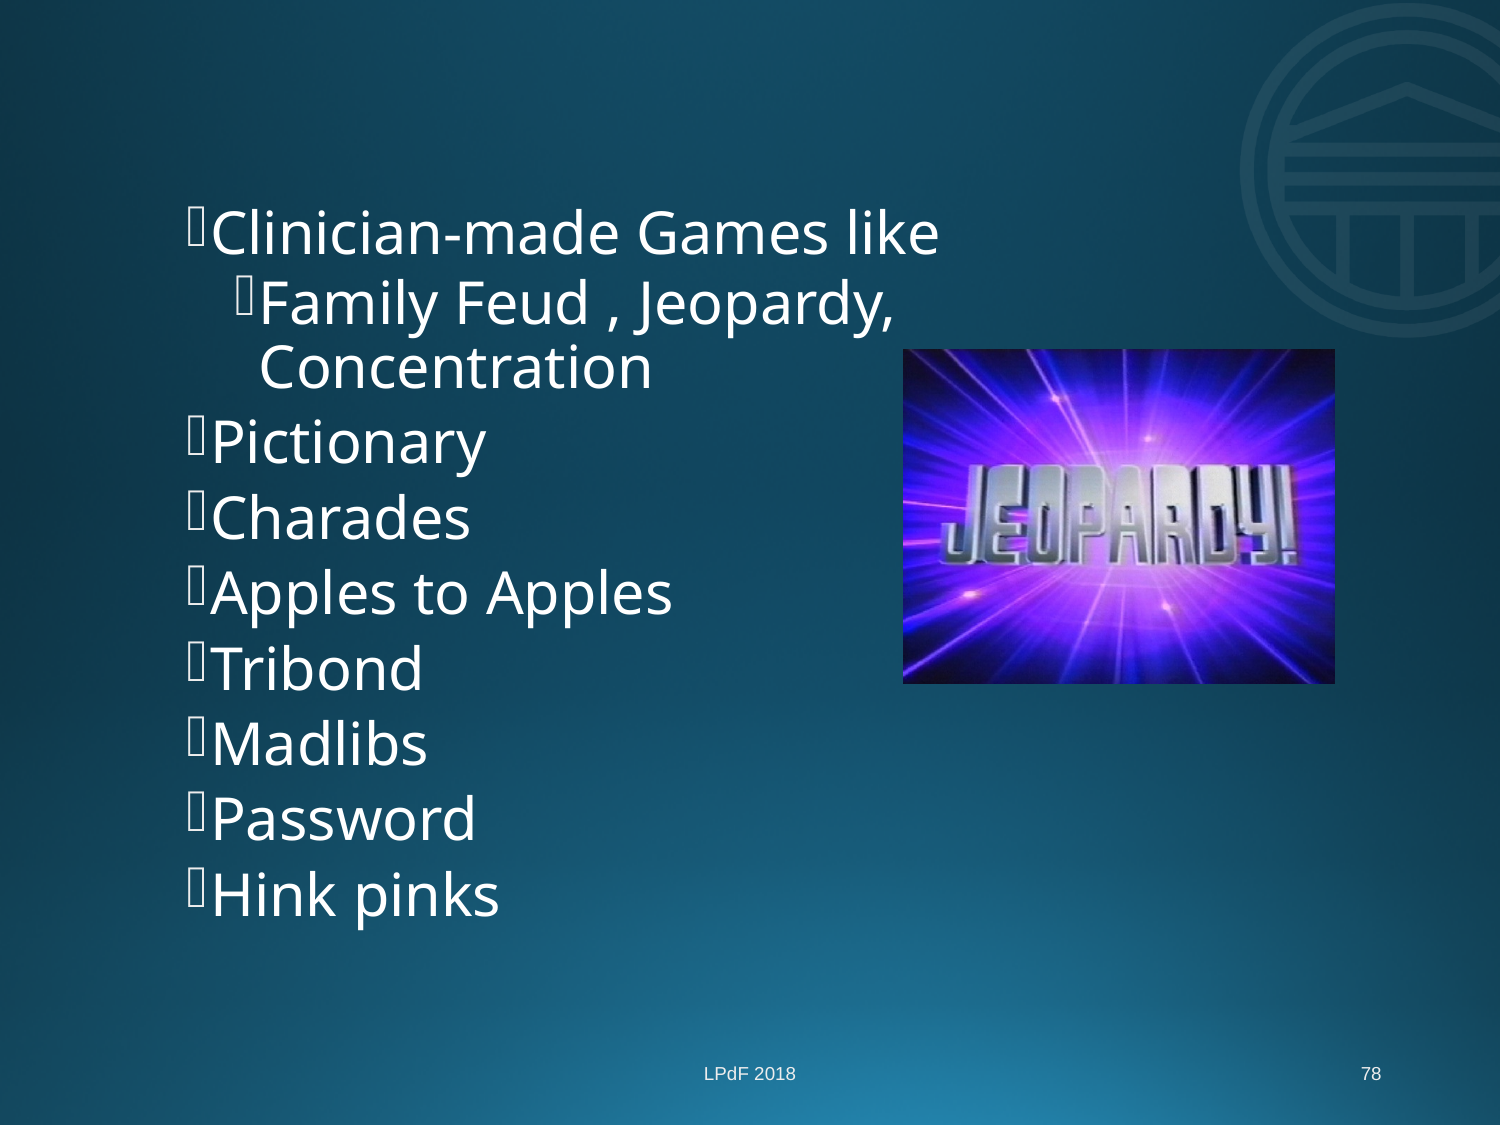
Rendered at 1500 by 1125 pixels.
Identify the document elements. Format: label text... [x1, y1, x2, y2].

list Clinician-made Games like Family Feud , Jeopardy, Concentration Pictionary Charades Apples to Apples Tribond Madlibs Password Hink pinks [171, 196, 1188, 941]
picture [0, 0, 1500, 1125]
slide_number 78 [1059, 1042, 1397, 1103]
footer LPdF 2018 [496, 1042, 1004, 1103]
